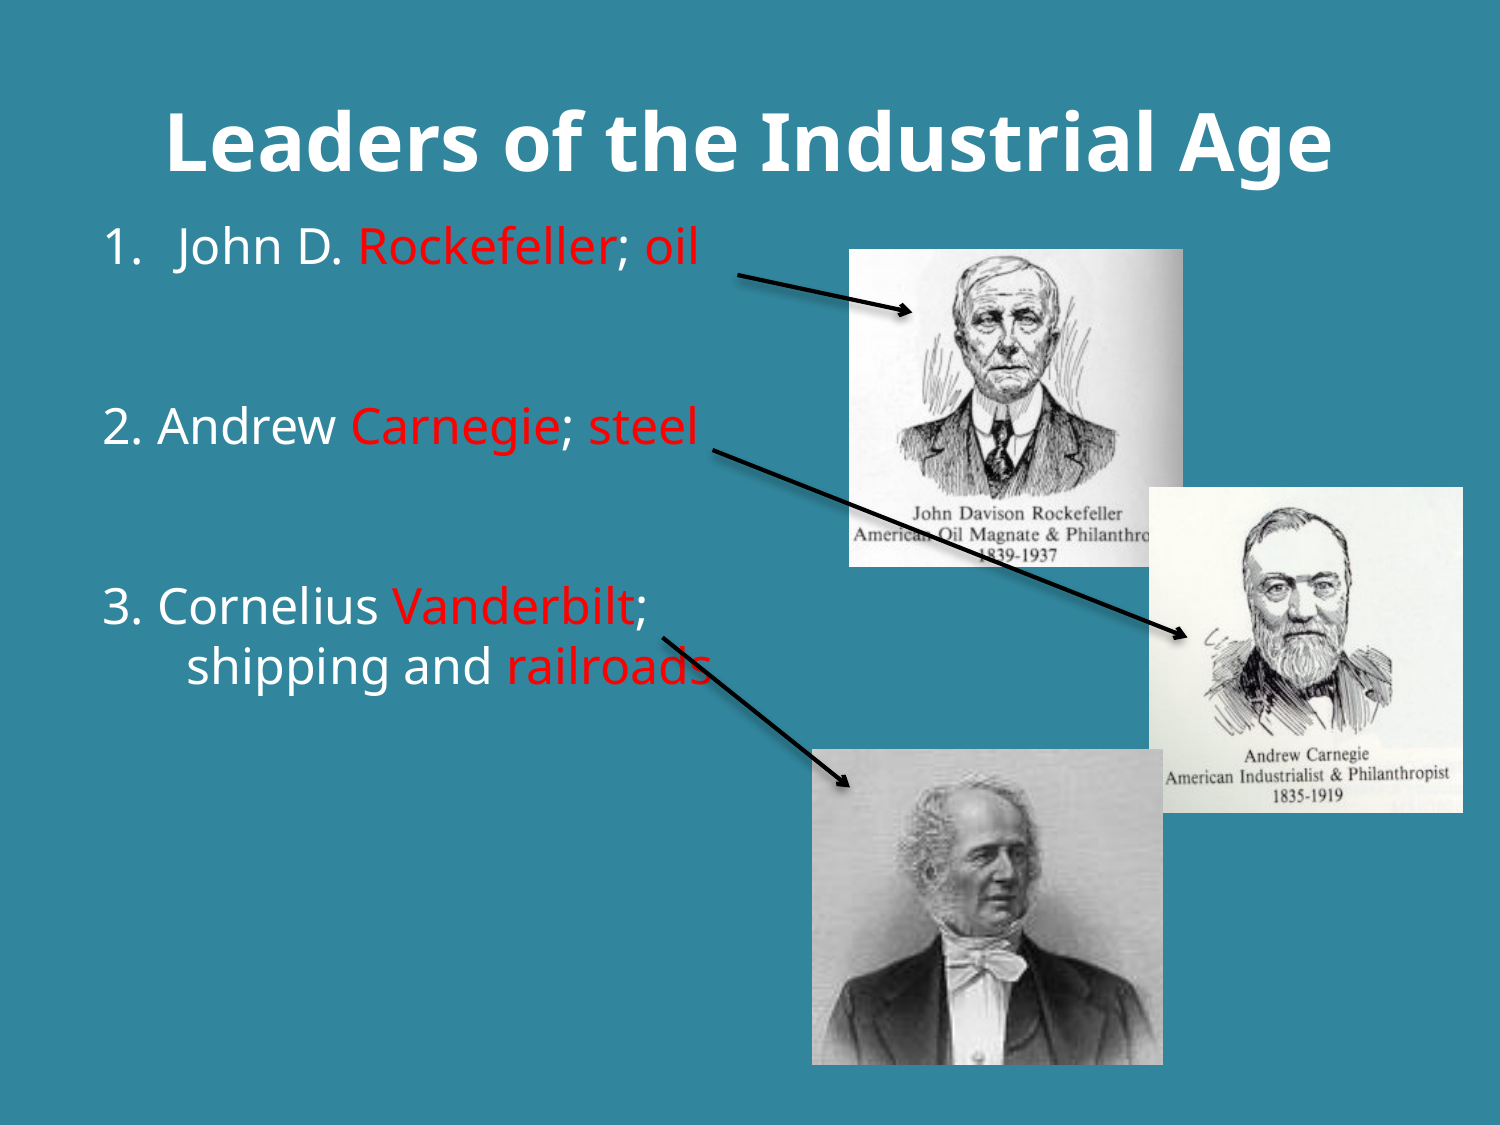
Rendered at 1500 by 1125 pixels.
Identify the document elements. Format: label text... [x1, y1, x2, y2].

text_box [737, 274, 913, 313]
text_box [712, 449, 1188, 638]
title Leaders of the Industrial Age [75, 45, 1425, 233]
text_box John D. Rockefeller; oil 2. Andrew Carnegie; steel 3. Cornelius Vanderbilt; shipping and railroads [87, 207, 788, 703]
picture [812, 487, 1463, 1065]
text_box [662, 637, 851, 788]
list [849, 249, 1184, 448]
